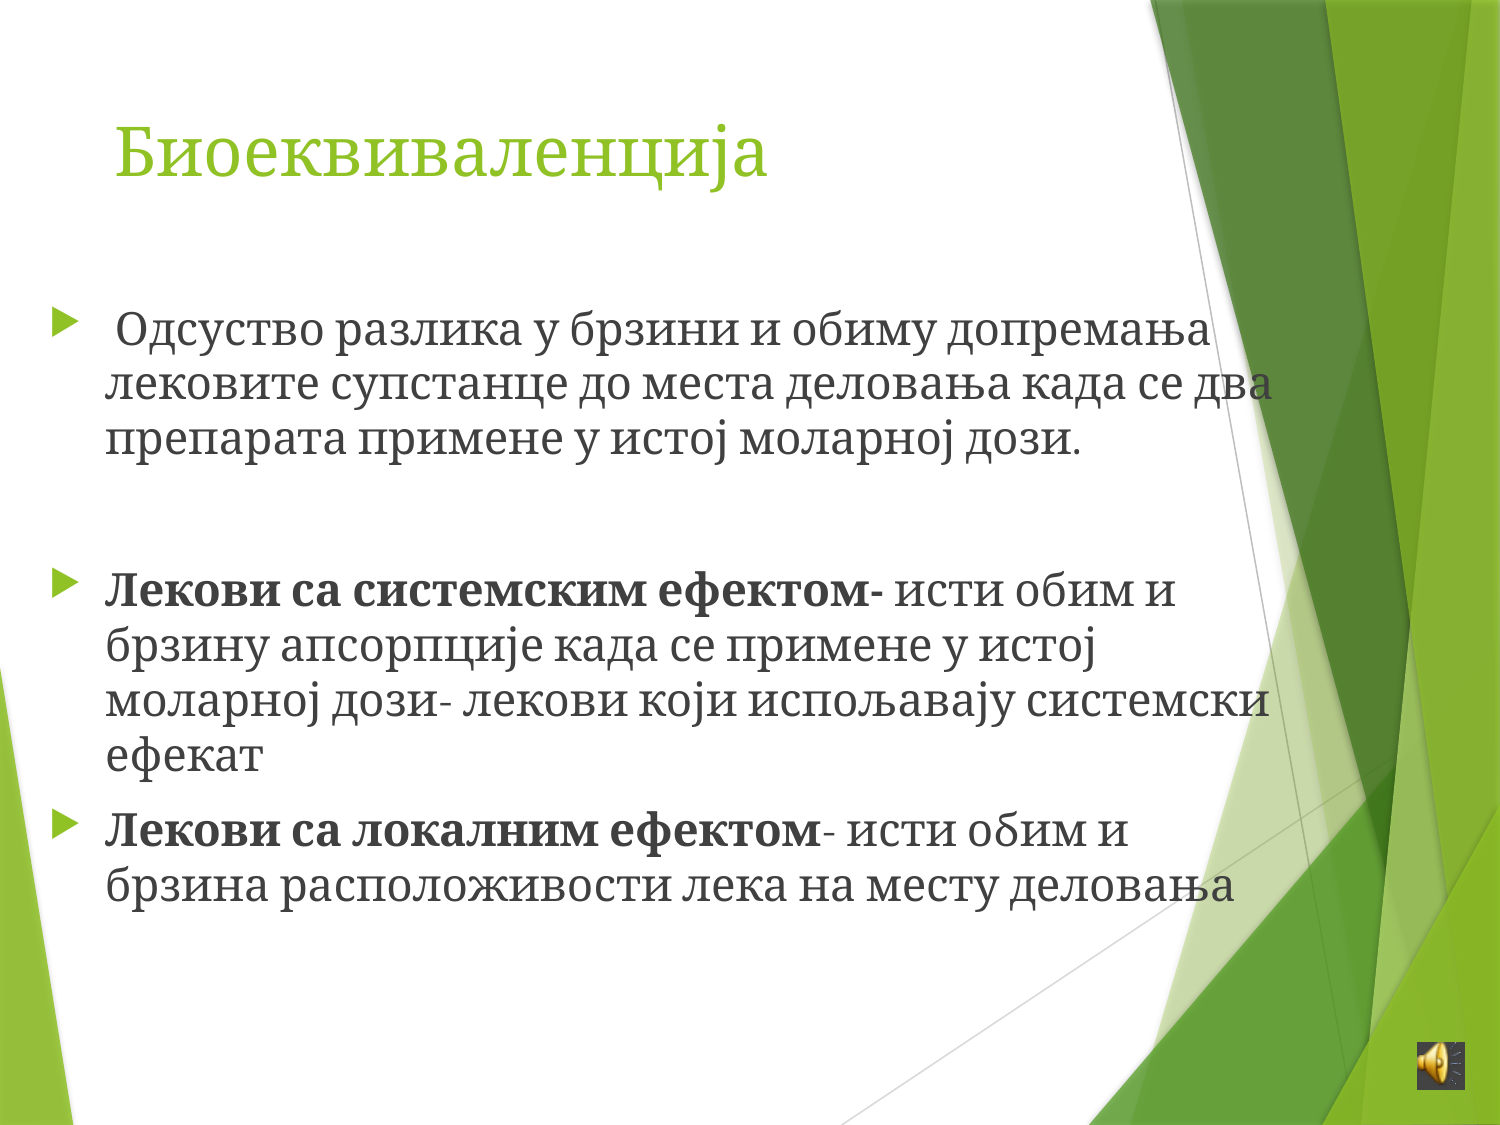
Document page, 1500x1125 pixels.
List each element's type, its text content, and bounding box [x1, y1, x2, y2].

text_box [761, 417, 1007, 524]
picture [1415, 1040, 1467, 1092]
title Биоеквиваленција [99, 99, 1142, 317]
list Одсуство разлика у брзини и обиму допремања лековите супстанце до места деловања када се два препарата примене у истој моларној дози. Лекови са системским ефектом- исти обим и брзину апсорпције када се примене у истој моларној дози- лекови који испољавају системски ефекат Лекови са локалним ефектом- исти обим и брзина расположивости лека на месту деловања [33, 291, 1306, 1092]
